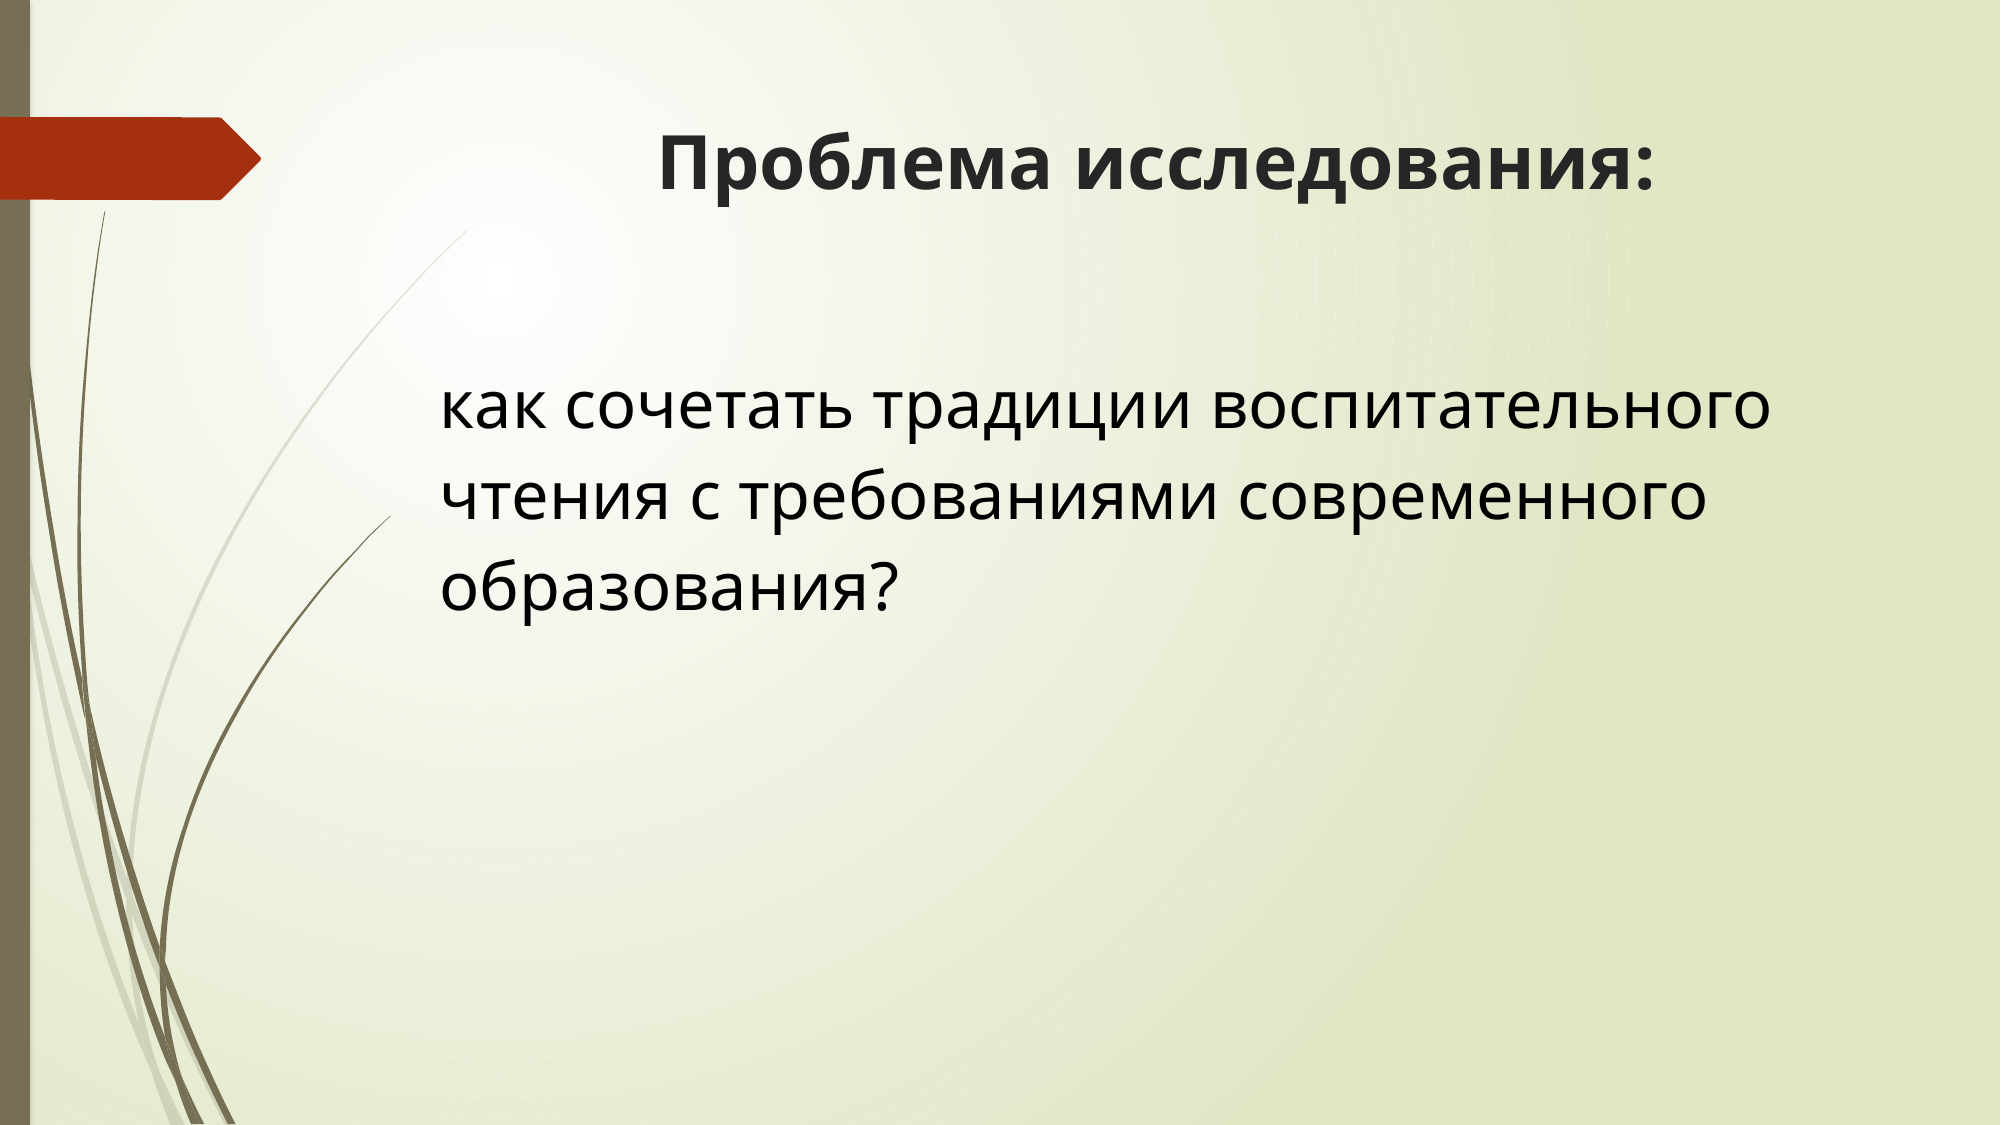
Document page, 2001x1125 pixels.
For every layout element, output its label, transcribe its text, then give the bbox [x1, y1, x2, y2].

title Проблема исследования: [425, 102, 1888, 313]
list как сочетать традиции воспитательного чтения с требованиями современного образования? [424, 350, 1888, 970]
